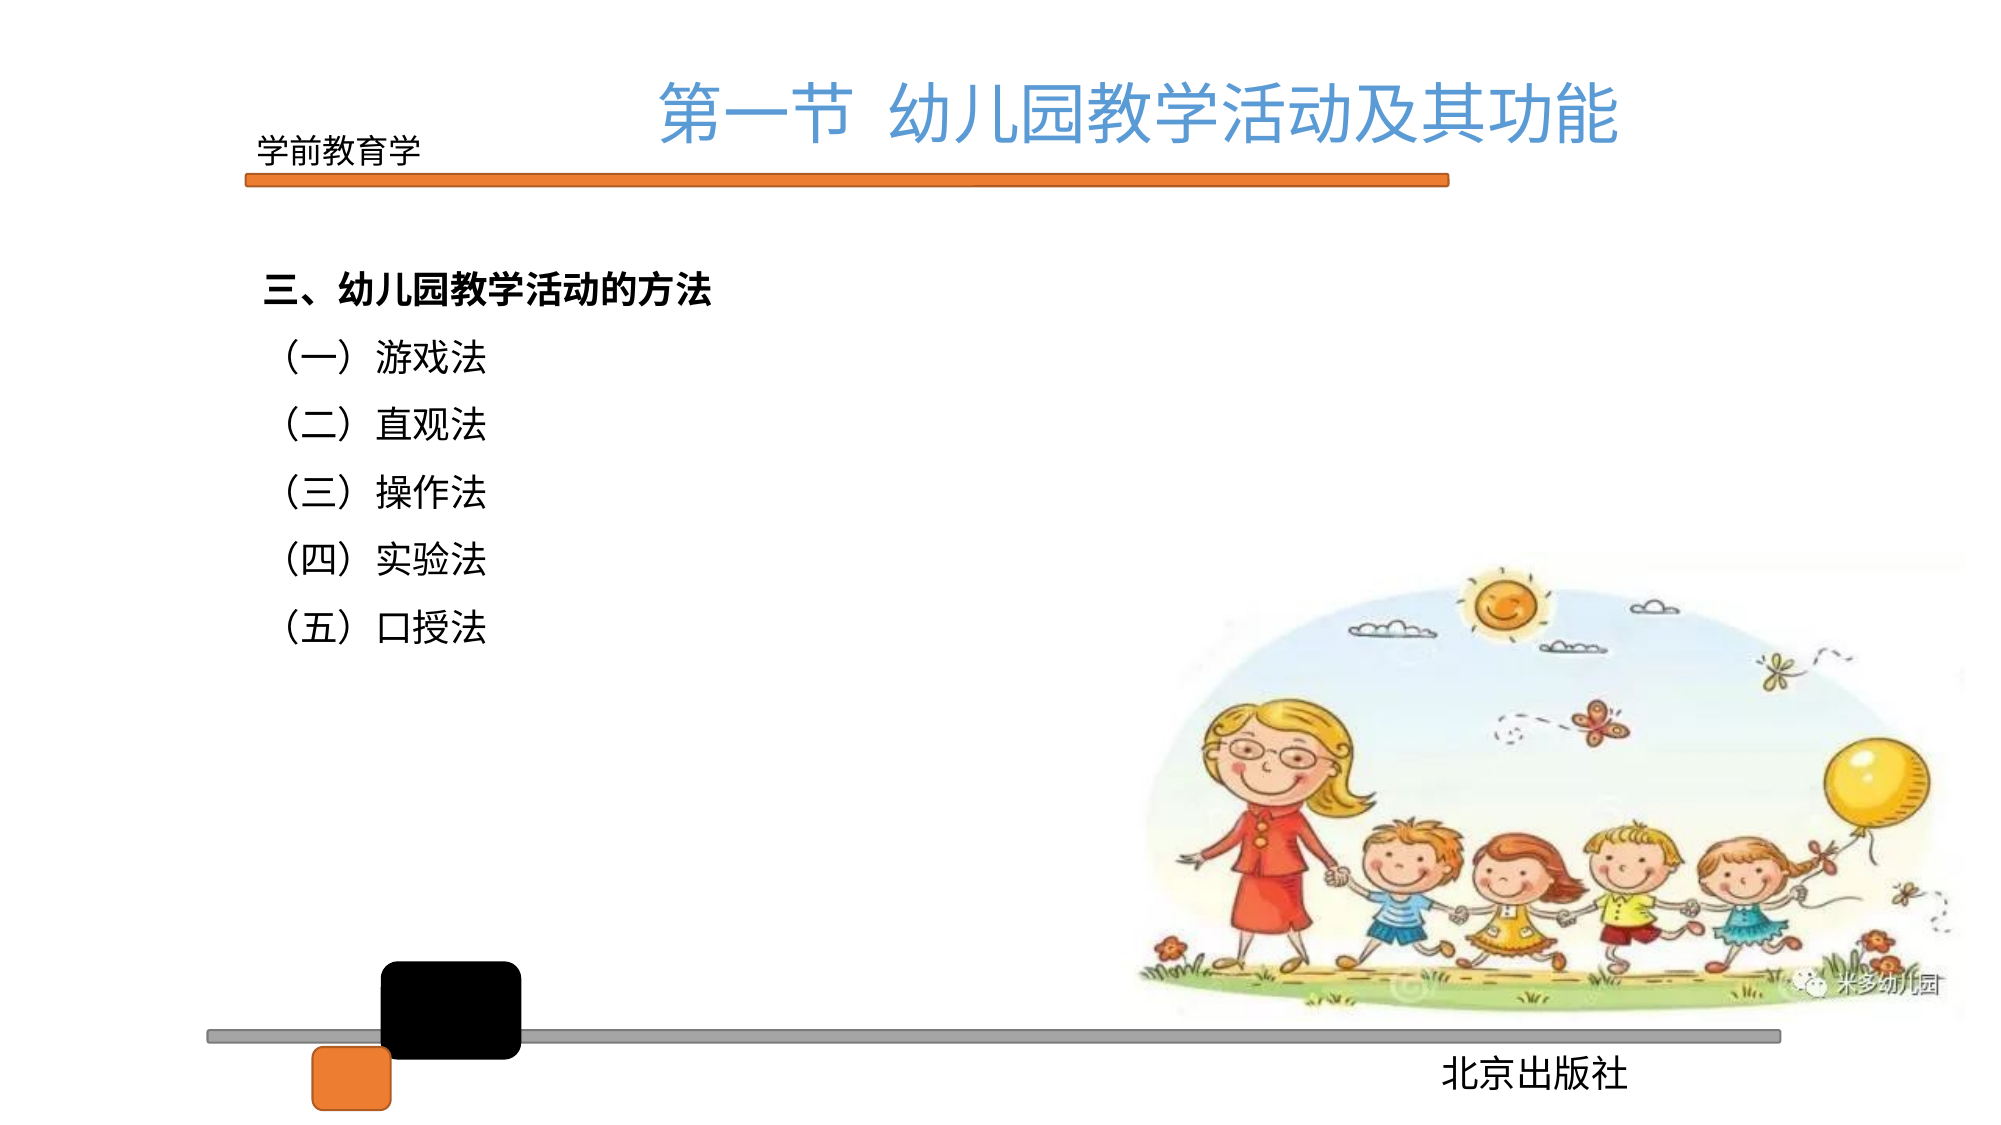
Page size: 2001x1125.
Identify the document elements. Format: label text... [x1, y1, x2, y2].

text_box 第一节 幼儿园教学活动及其功能 [641, 64, 1636, 160]
text_box 三、幼儿园教学活动的方法 （一）游戏法 （二）直观法 （三）操作法 （四）实验法 （五）口授法 [247, 168, 1805, 769]
picture [1122, 552, 1965, 1022]
